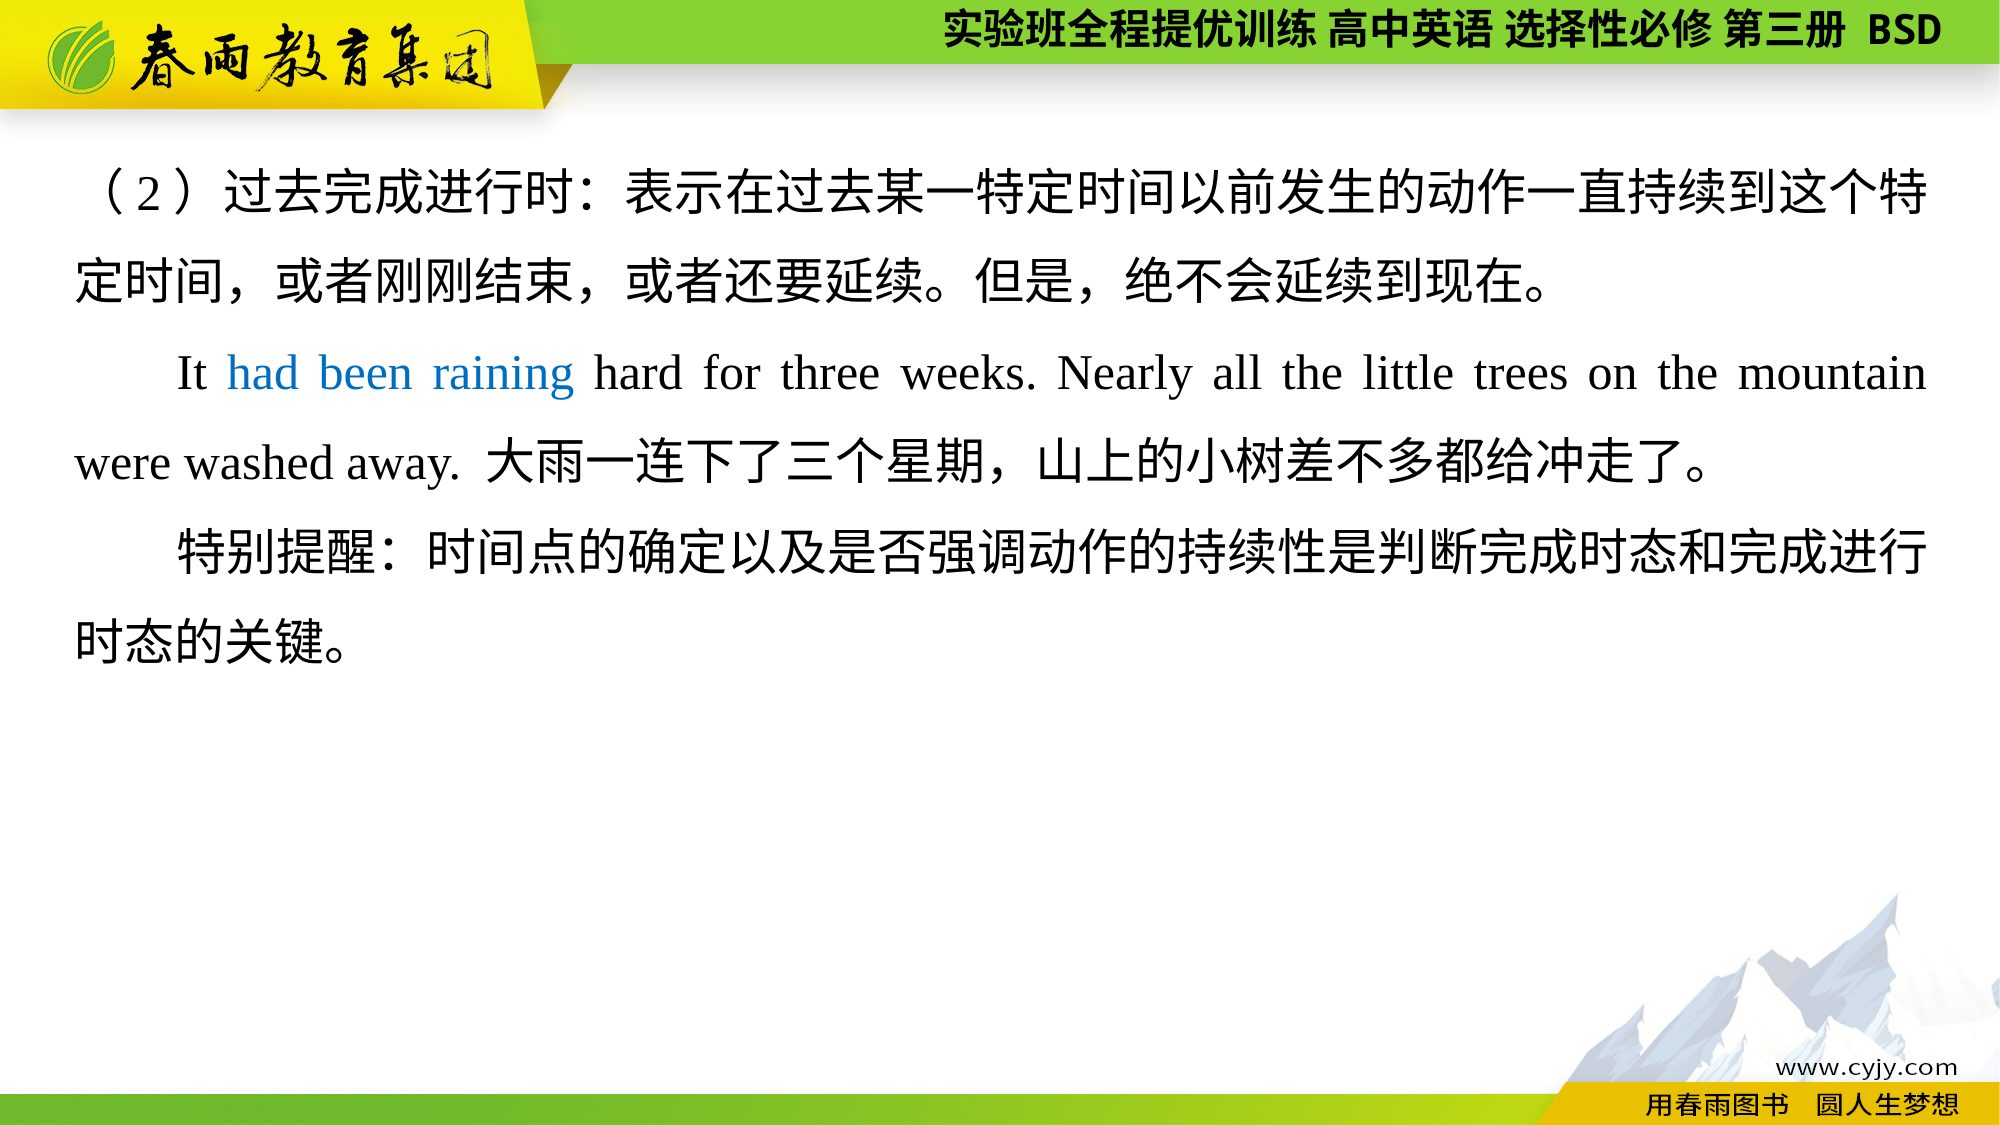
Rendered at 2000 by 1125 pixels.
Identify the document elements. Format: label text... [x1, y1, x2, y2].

picture [0, 0, 2000, 1125]
list （2）过去完成进行时：表示在过去某一特定时间以前发生的动作一直持续到这个特定时间，或者刚刚结束，或者还要延续。但是，绝不会延续到现在。 It had been raining hard for three weeks. Nearly all the little trees on the mountain were washed away. 大雨一连下了三个星期，山上的小树差不多都给冲走了。 特别提醒：时间点的确定以及是否强调动作的持续性是判断完成时态和完成进行时态的关键。 [59, 122, 1944, 672]
